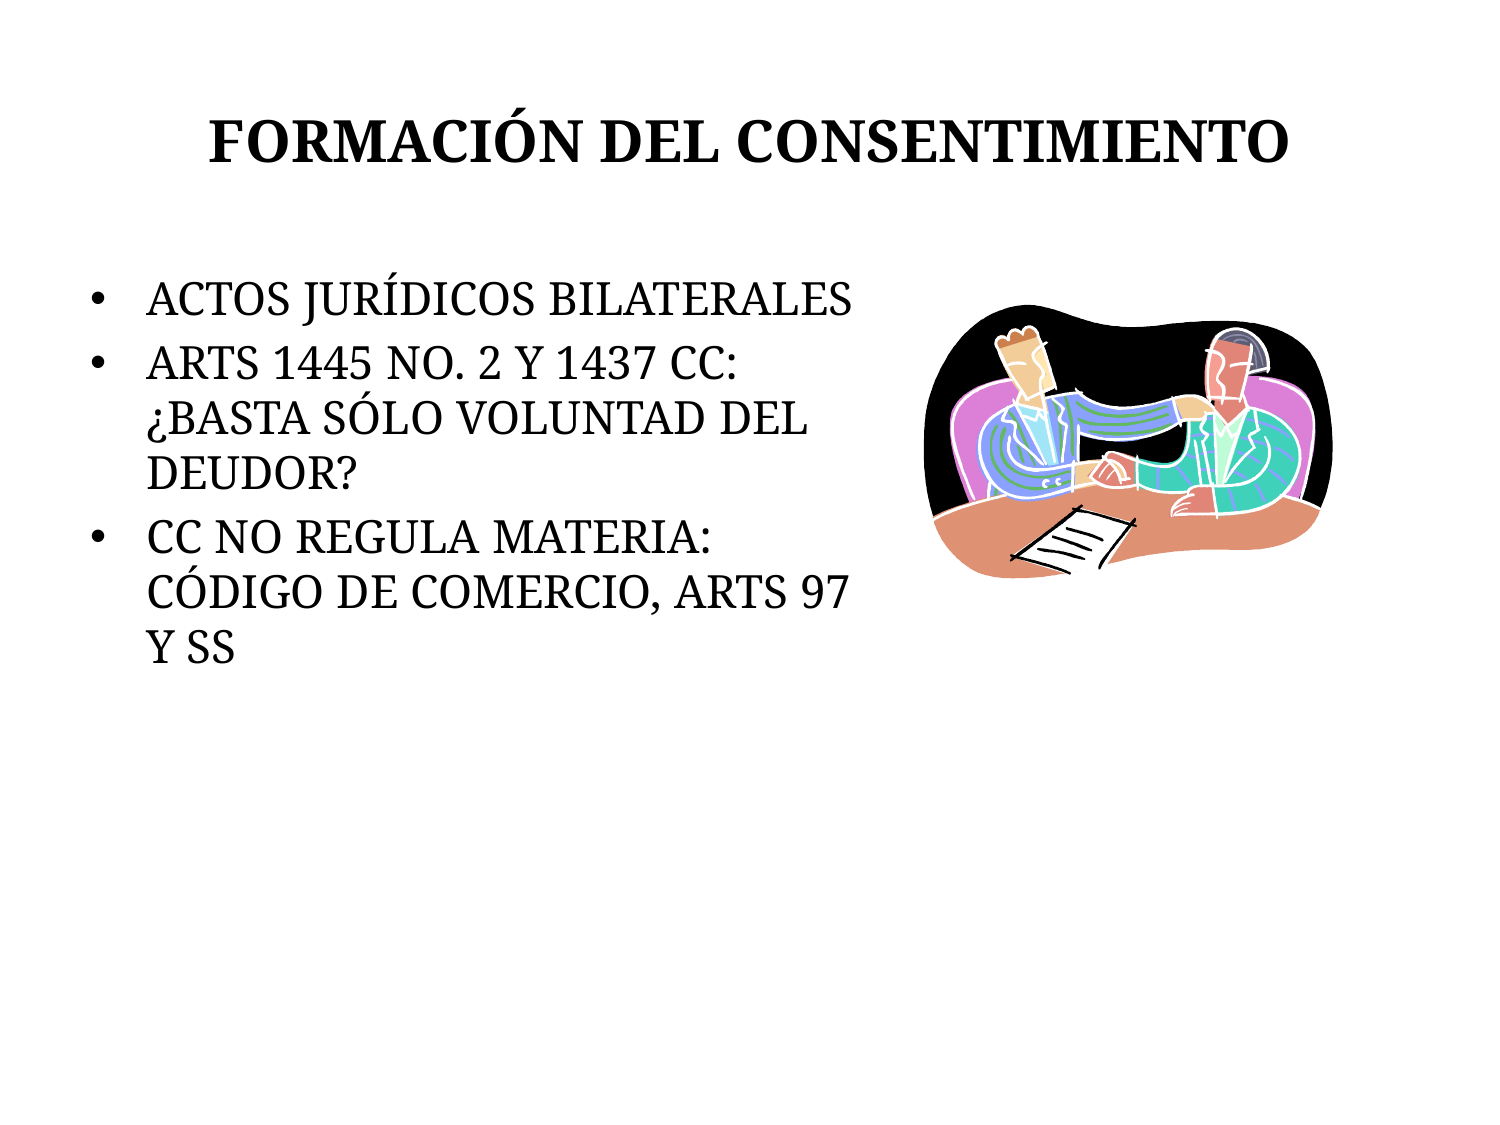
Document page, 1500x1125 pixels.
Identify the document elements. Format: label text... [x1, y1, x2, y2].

list ACTOS JURÍDICOS BILATERALES ARTS 1445 NO. 2 Y 1437 CC: ¿BASTA SÓLO VOLUNTAD DEL DEUDOR? CC NO REGULA MATERIA: CÓDIGO DE COMERCIO, ARTS 97 Y SS [75, 262, 875, 1005]
picture [918, 299, 1338, 584]
title FORMACIÓN DEL CONSENTIMIENTO [75, 45, 1425, 233]
